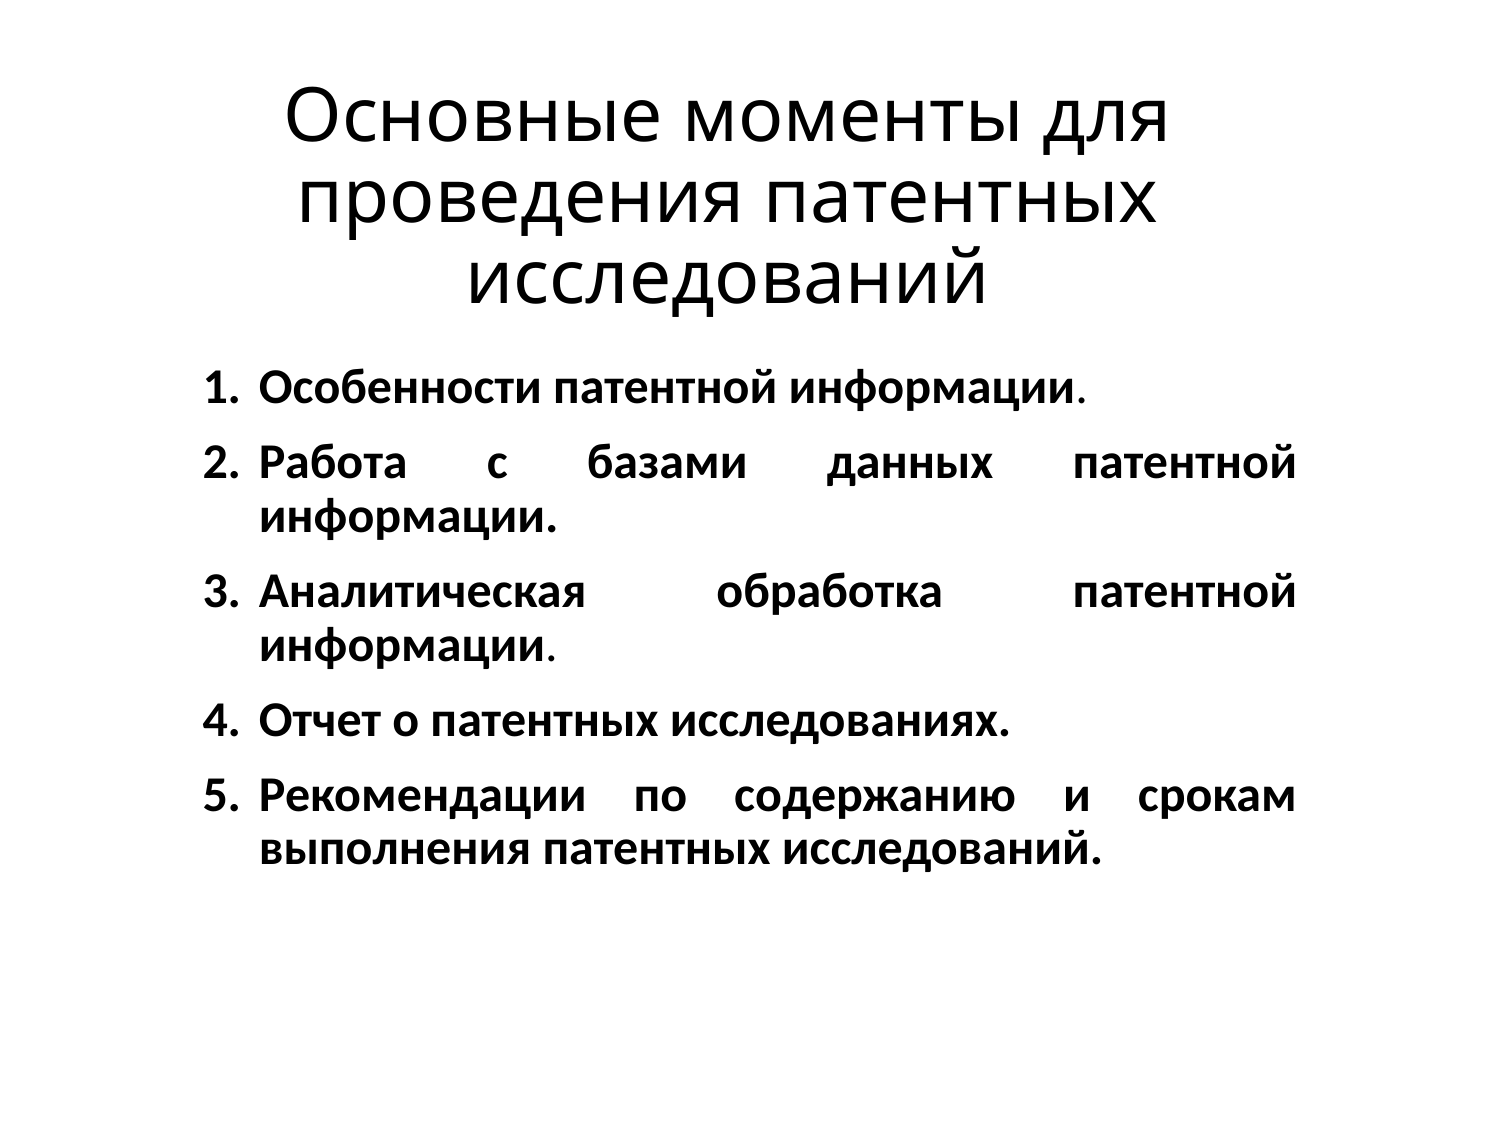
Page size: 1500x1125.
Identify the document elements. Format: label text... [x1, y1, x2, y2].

title Основные моменты для проведения патентных исследований [187, 75, 1269, 328]
subtitle Особенности патентной информации. Работа с базами данных патентной информации. Аналитическая обработка патентной информации. Отчет о патентных исследованиях. Рекомендации по содержанию и срокам выполнения патентных исследований. [187, 353, 1313, 1090]
